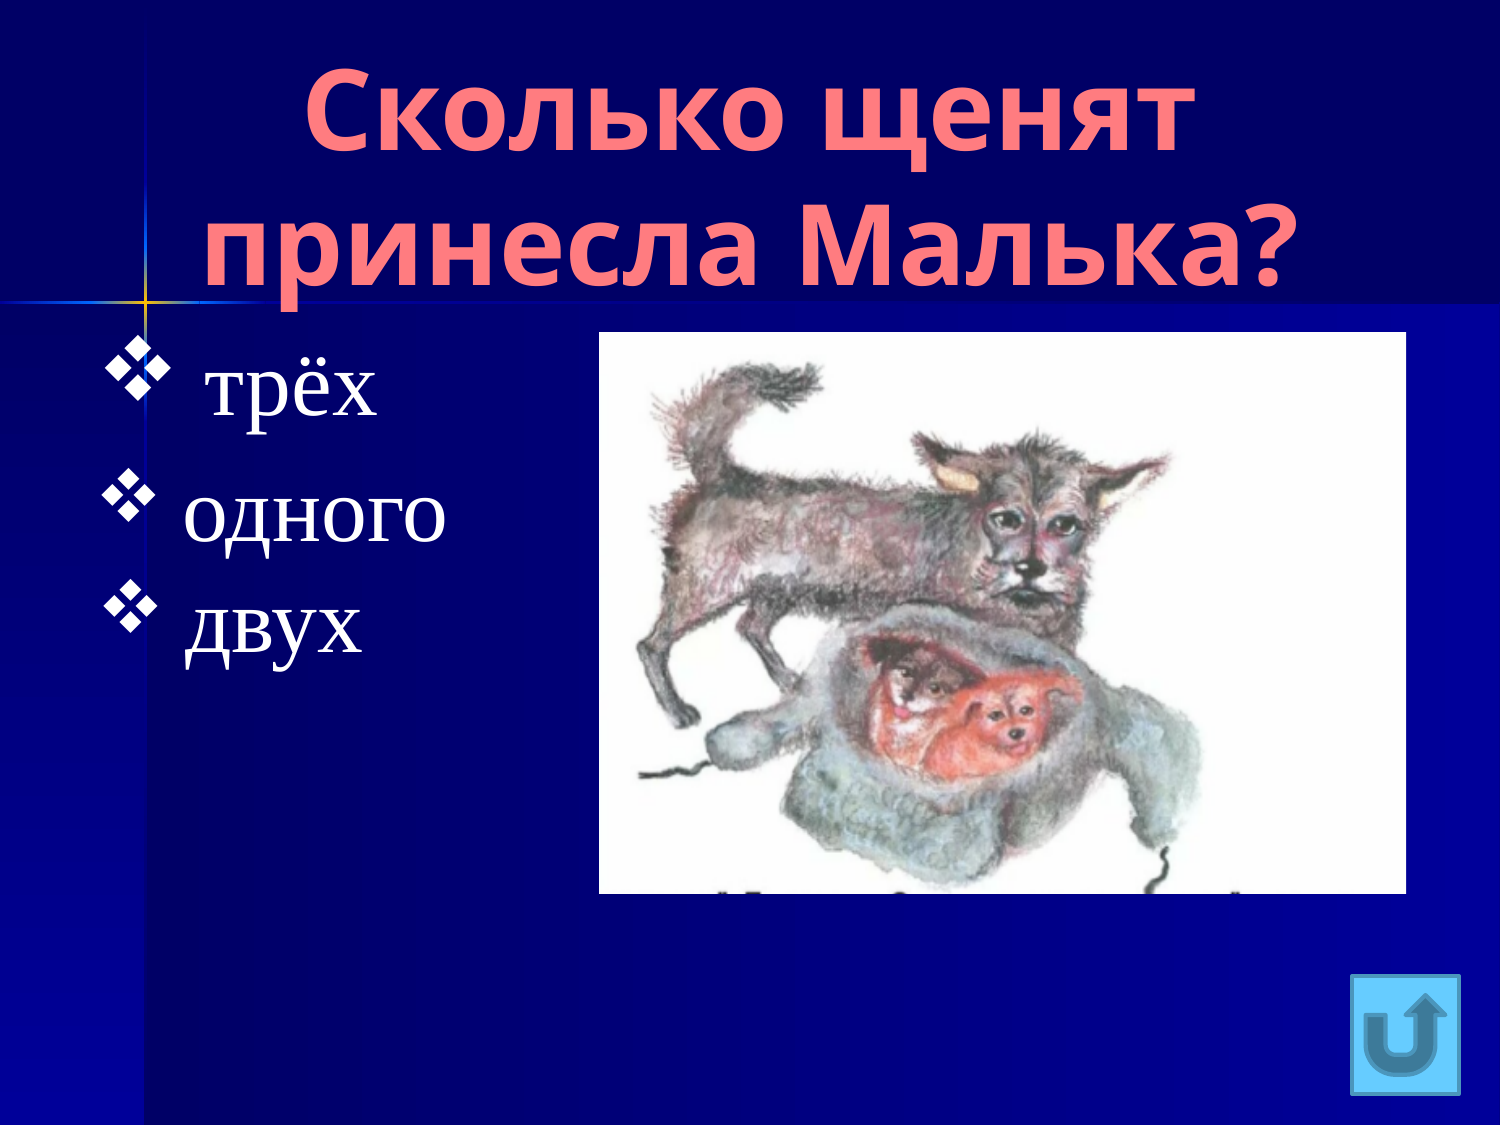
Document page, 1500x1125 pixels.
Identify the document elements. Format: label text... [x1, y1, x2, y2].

text_box Сколько щенят принесла Малька? [135, 30, 1365, 316]
text_box трёх [82, 316, 417, 442]
text_box одного [80, 441, 483, 567]
picture [598, 332, 1407, 894]
text_box [1350, 974, 1461, 1096]
text_box двух [82, 567, 398, 678]
